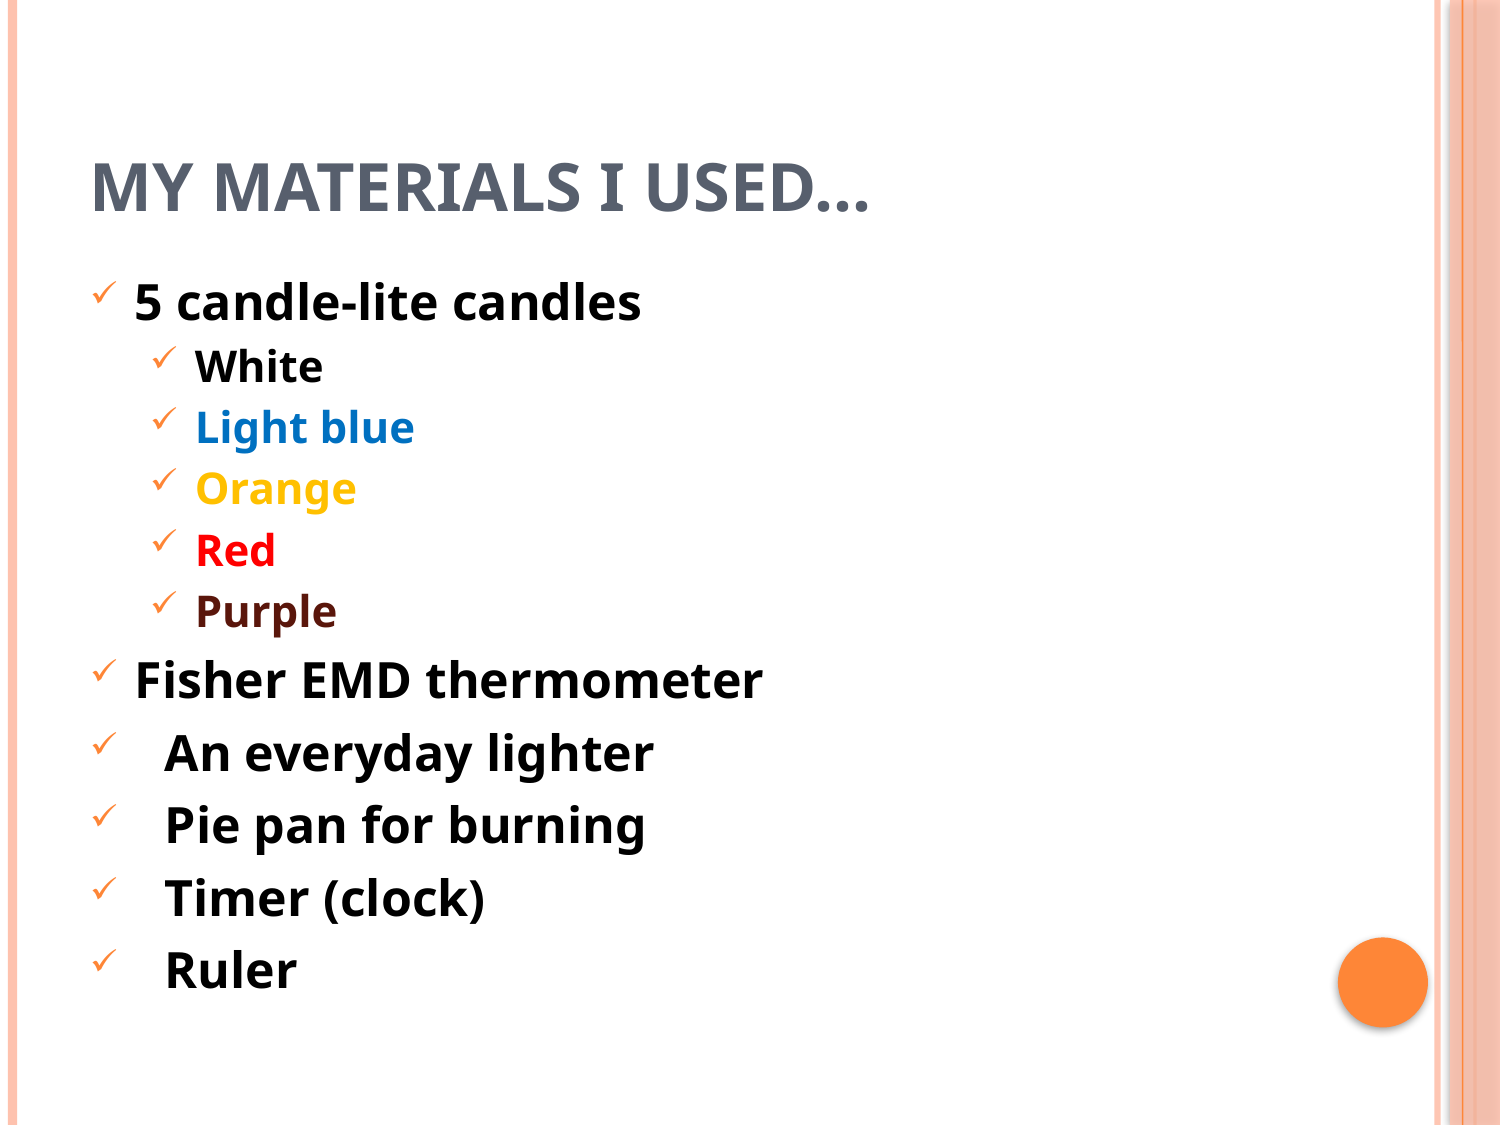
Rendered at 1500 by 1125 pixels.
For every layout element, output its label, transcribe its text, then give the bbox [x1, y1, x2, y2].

list 5 candle-lite candles White Light blue Orange Red Purple Fisher EMD thermometer An everyday lighter Pie pan for burning Timer (clock) Ruler [75, 262, 1300, 1062]
title my materials I used… [75, 45, 1300, 233]
